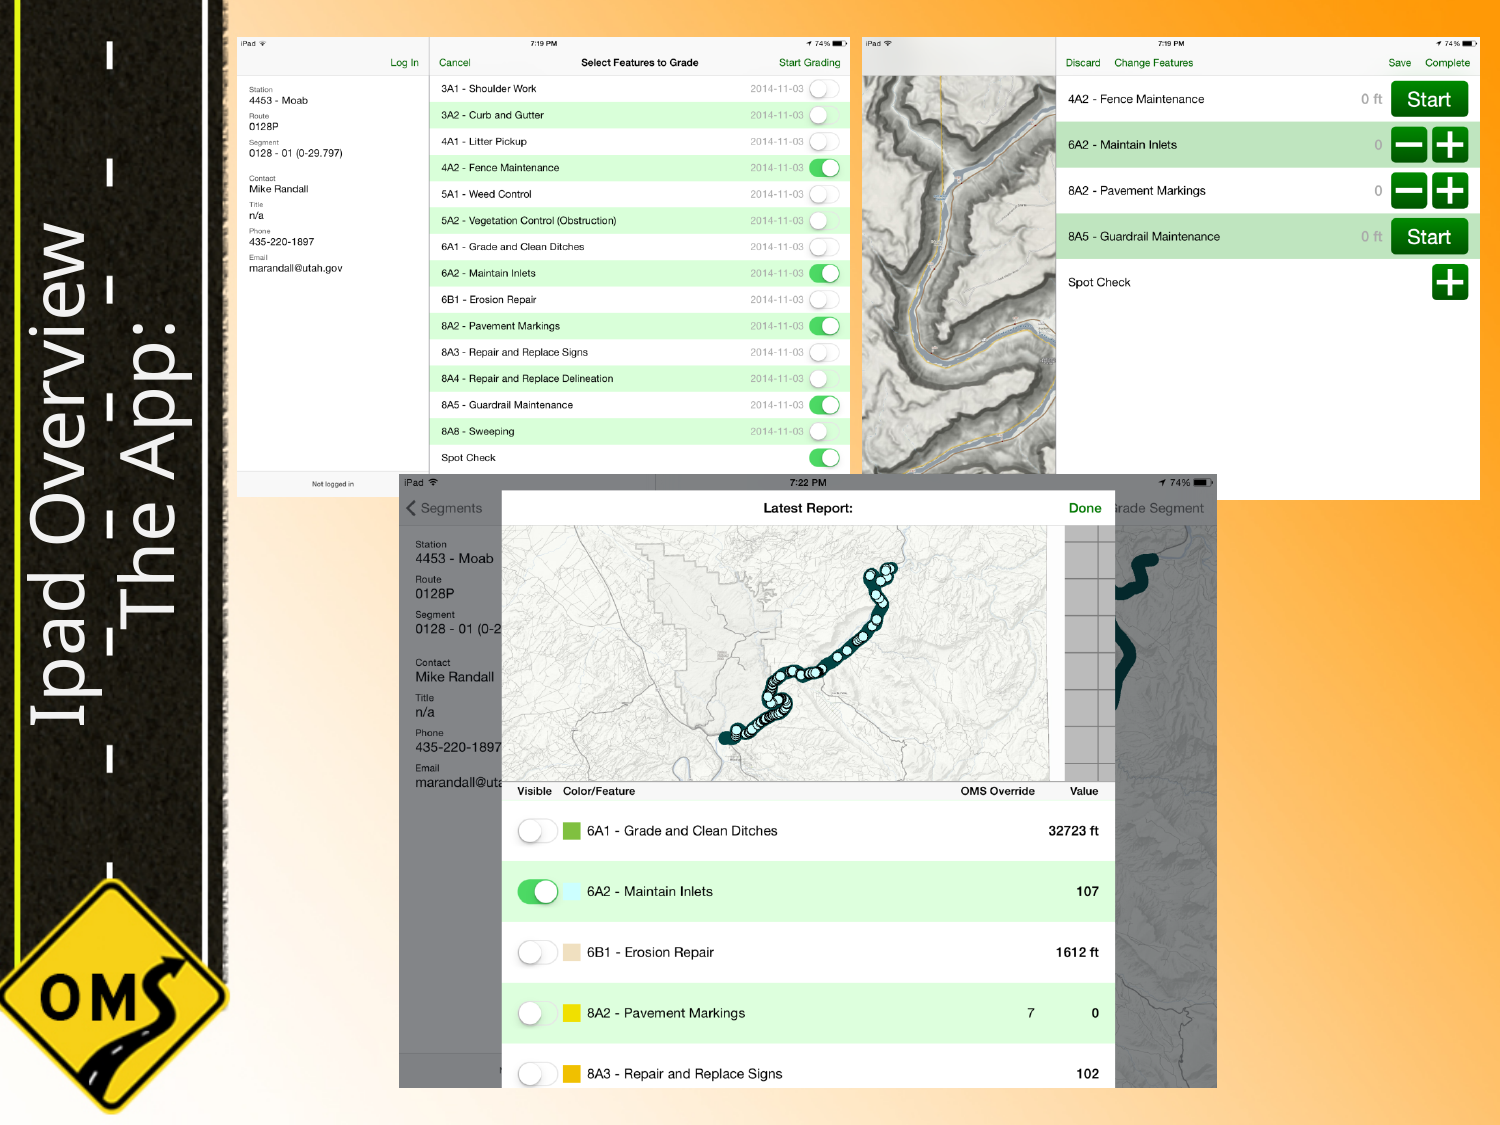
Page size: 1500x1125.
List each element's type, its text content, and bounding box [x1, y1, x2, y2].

title Ipad Overview The App: [50, 137, 150, 813]
picture [0, 0, 1500, 1125]
